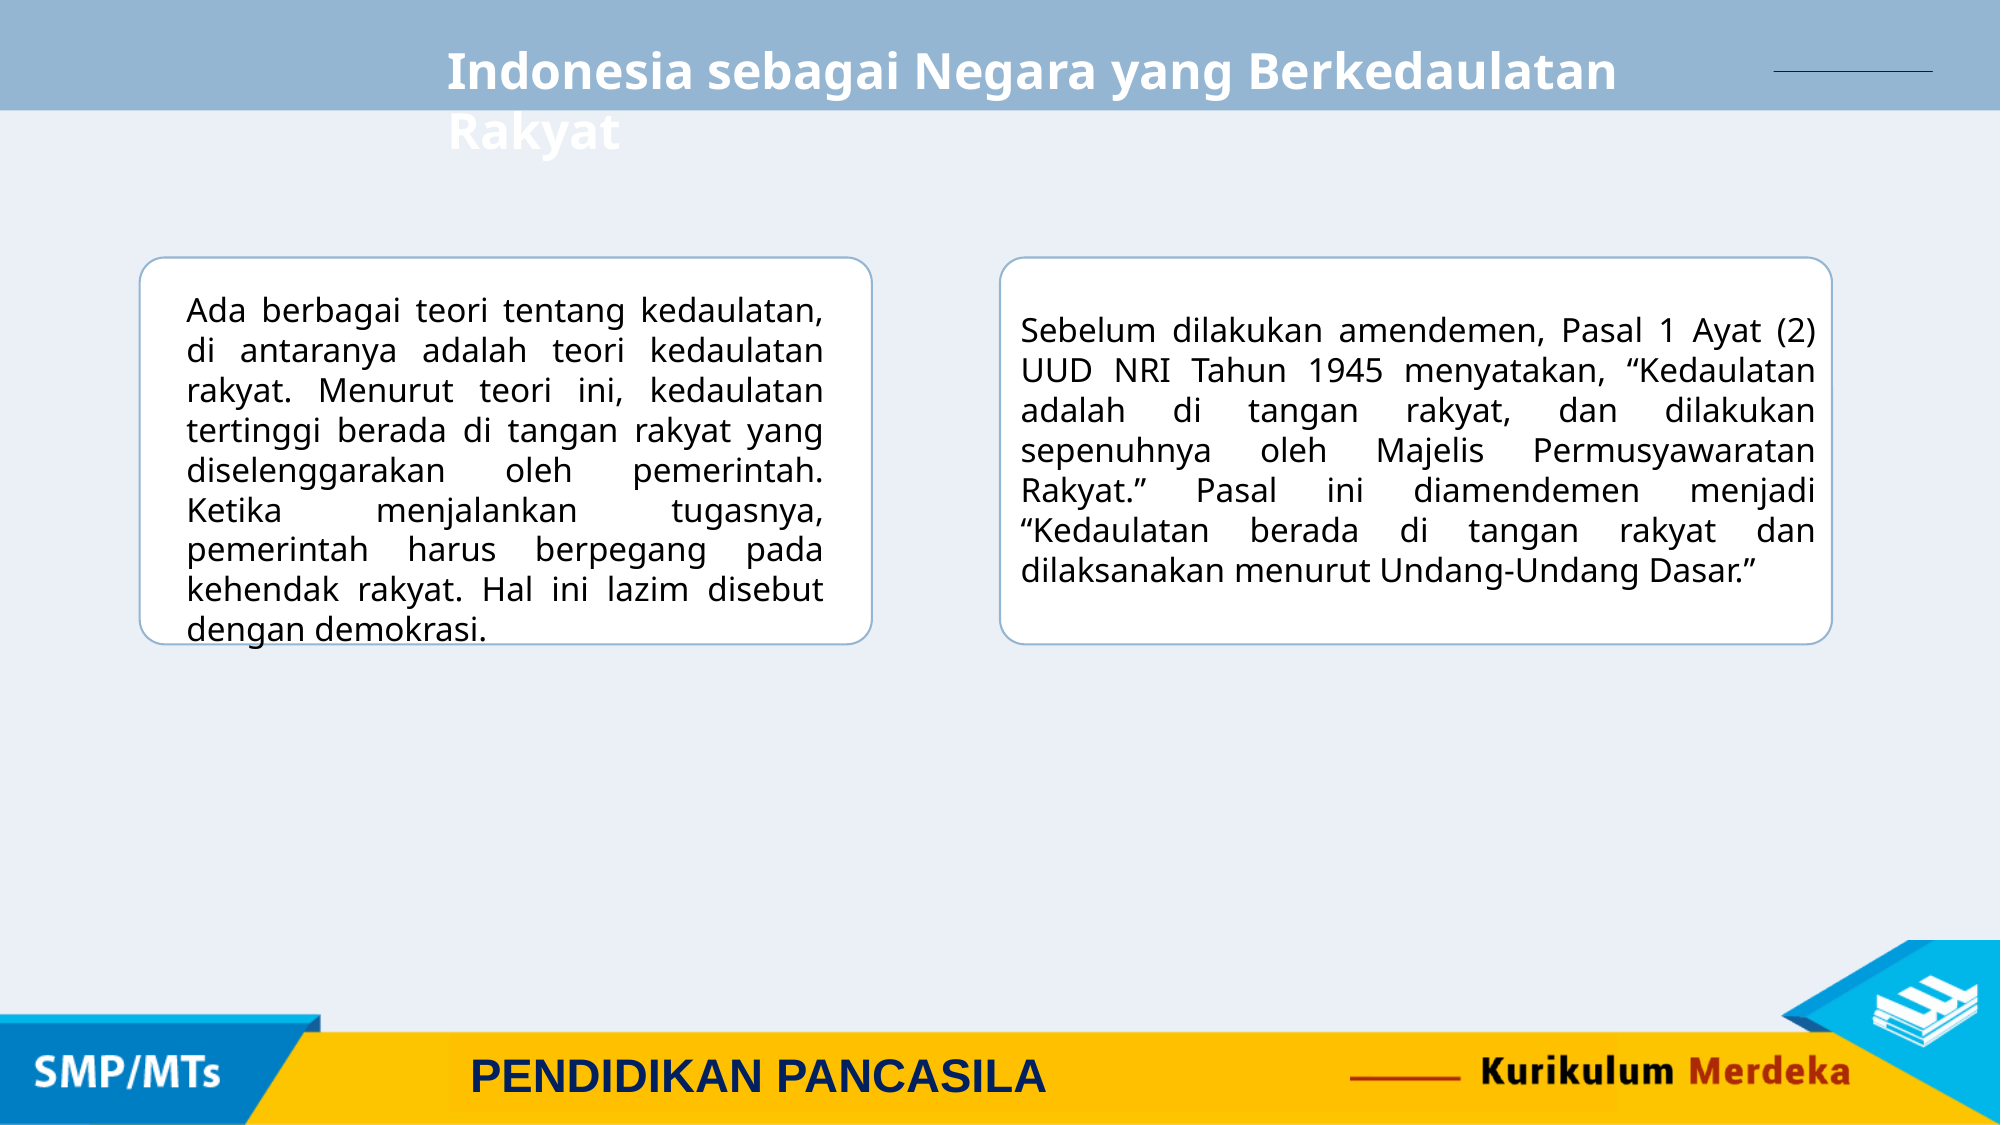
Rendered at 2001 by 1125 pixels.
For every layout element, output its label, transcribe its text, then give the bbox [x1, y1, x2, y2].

text_box [998, 256, 1834, 646]
text_box Ada berbagai teori tentang kedaulatan, di antaranya adalah teori kedaulatan rakyat. Menurut teori ini, kedaulatan tertinggi berada di tangan rakyat yang diselenggarakan oleh pemerintah. Ketika menjalankan tugasnya, pemerintah harus berpegang pada kehendak rakyat. Hal ini lazim disebut dengan demokrasi. [171, 281, 840, 656]
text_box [0, 940, 2000, 1125]
text_box [138, 256, 873, 646]
text_box Indonesia sebagai Negara yang Berkedaulatan Rakyat [432, 32, 1775, 167]
text_box [0, 0, 2000, 111]
text_box Sebelum dilakukan amendemen, Pasal 1 Ayat (2) UUD NRI Tahun 1945 menyatakan, “Kedaulatan adalah di tangan rakyat, dan dilakukan sepenuhnya oleh Majelis Permusyawaratan Rakyat.” Pasal ini diamendemen menjadi “Kedaulatan berada di tangan rakyat dan dilaksanakan menurut Undang-Undang Dasar.” [1005, 301, 1832, 597]
